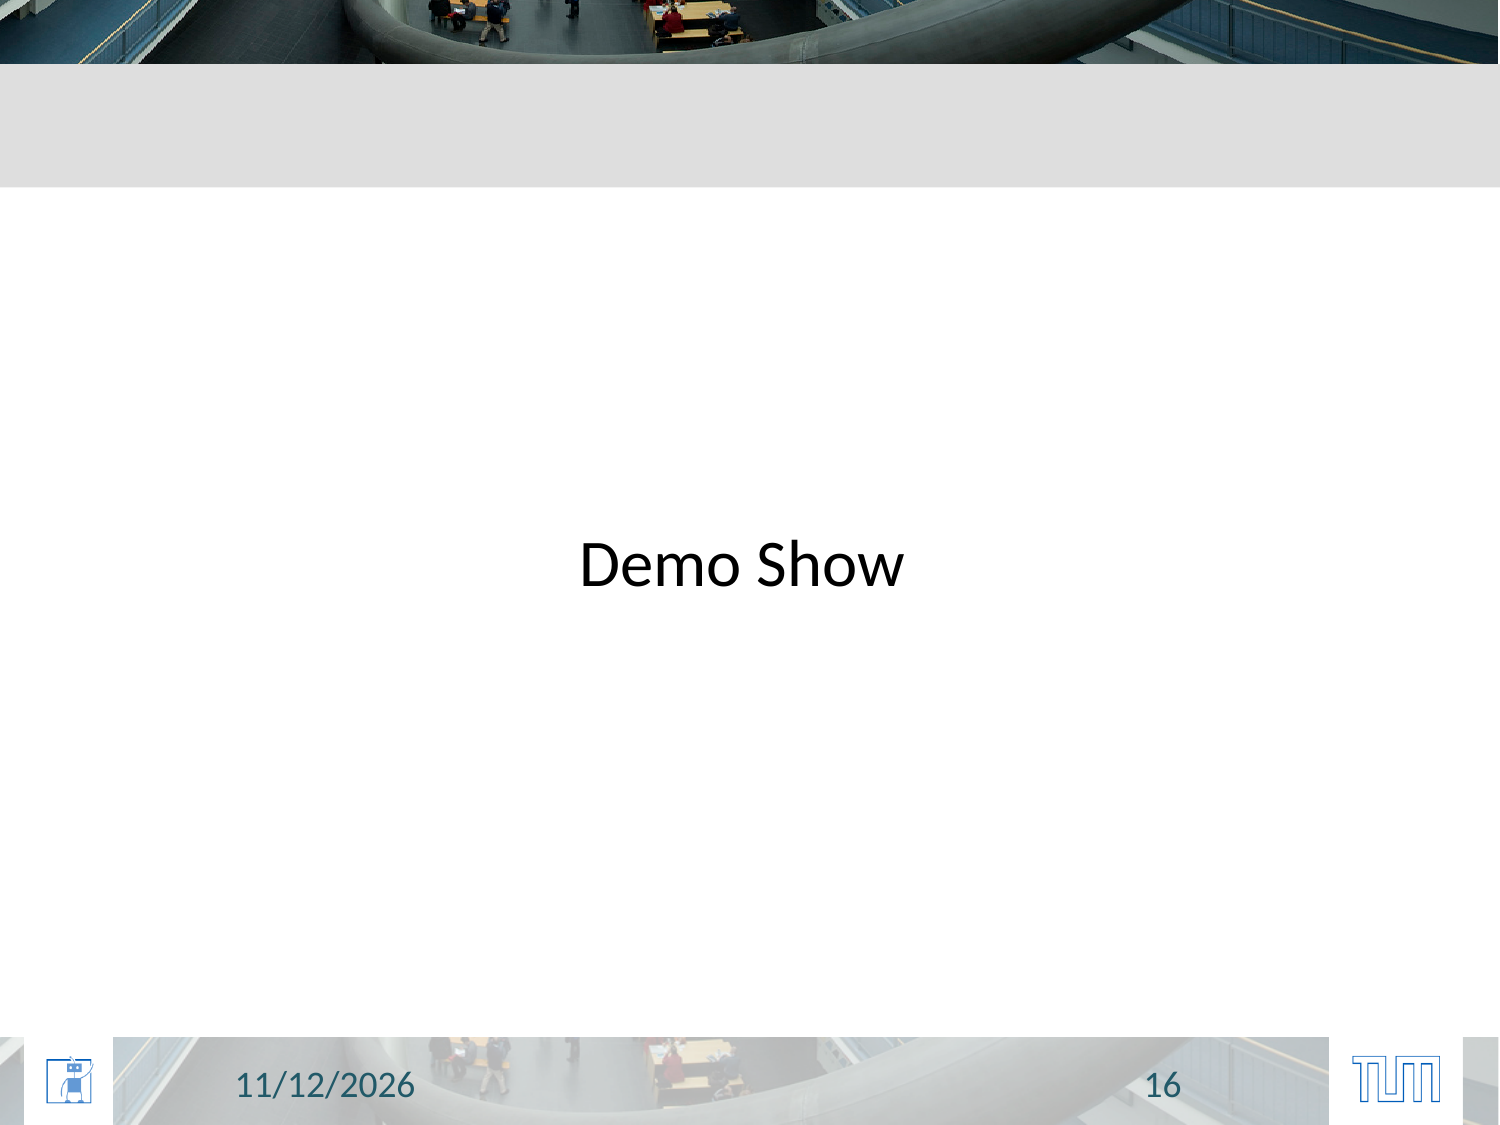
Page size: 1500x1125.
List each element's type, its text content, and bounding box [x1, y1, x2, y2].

picture [0, 0, 1500, 64]
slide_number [162, 1052, 488, 1113]
slide_number 16 [1012, 1052, 1313, 1113]
picture [0, 1032, 1500, 1125]
list Demo Show [75, 512, 1425, 1025]
